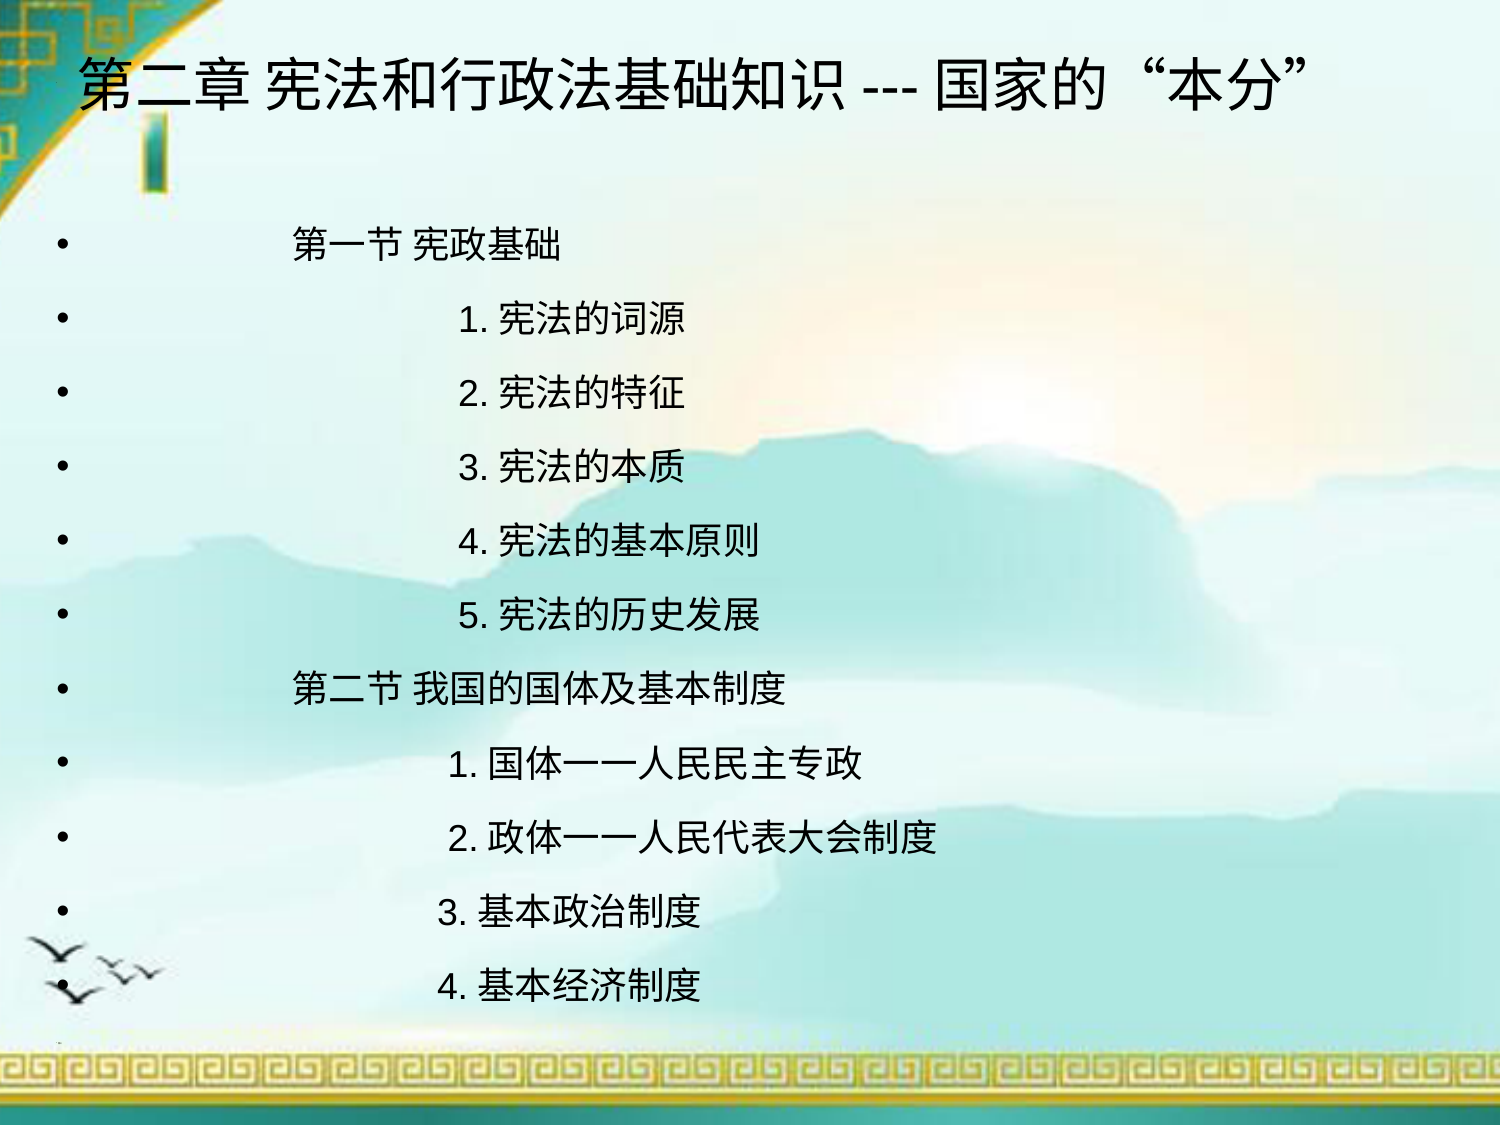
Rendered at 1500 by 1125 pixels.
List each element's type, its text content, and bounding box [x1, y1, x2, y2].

picture [0, 0, 1500, 1125]
list 第二章 宪法和行政法基础知识---国家的“本分” 第一节 宪政基础 1.宪法的词源 2.宪法的特征 3.宪法的本质 4.宪法的基本原则 5.宪法的历史发展 第二节 我国的国体及基本制度 1.国体一一人民民主专政 2.政体一一人民代表大会制度 3.基本政治制度 4.基本经济制度 第三 [41, 18, 1472, 1053]
